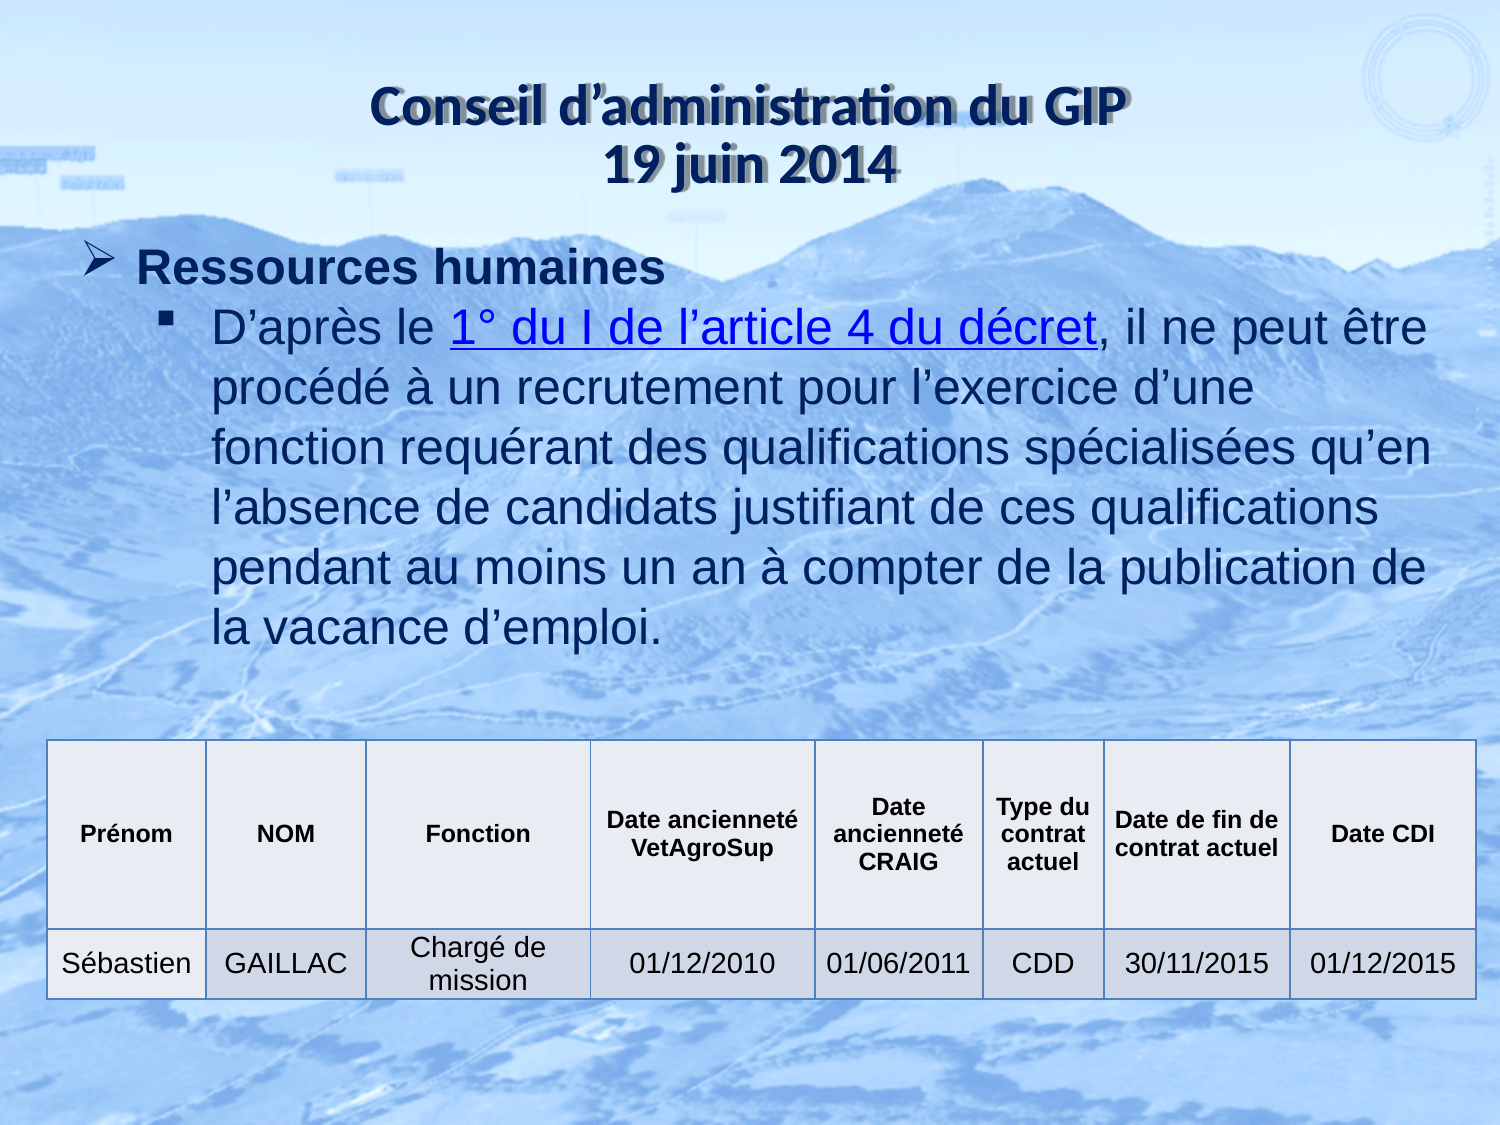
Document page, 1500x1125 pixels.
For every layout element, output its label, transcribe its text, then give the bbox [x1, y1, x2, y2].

table_cell GAILLAC [207, 930, 365, 998]
text_box Ressources humaines D’après le 1° du I de l’article 4 du décret, il ne peut être procédé à un recrutement pour l’exercice d’une fonction requérant des qualifications spécialisées qu’en l’absence de candidats justifiant de ces qualifications pendant au moins un an à compter de la publication de la vacance d’emploi. [64, 227, 1459, 663]
table_header Date ancienneté VetAgroSup [591, 741, 814, 928]
table_cell 30/11/2015 [1105, 930, 1289, 998]
table_header Fonction [367, 741, 590, 928]
table_cell 01/06/2011 [816, 930, 982, 998]
table_header Prénom [48, 741, 205, 928]
picture [0, 0, 1500, 1125]
table_cell Chargé de mission [367, 930, 590, 998]
table_cell CDD [984, 930, 1103, 998]
table_header Date ancienneté CRAIG [816, 741, 982, 928]
table_header NOM [207, 741, 365, 928]
table_cell Sébastien [48, 930, 205, 998]
table_header Date de fin de contrat actuel [1105, 741, 1289, 928]
title Conseil d’administration du GIP 19 juin 2014 [74, 30, 1425, 227]
table_header Type du contrat actuel [984, 741, 1103, 928]
table_cell 01/12/2010 [591, 930, 814, 998]
table_header Date CDI [1291, 741, 1475, 928]
table_cell 01/12/2015 [1291, 930, 1475, 998]
